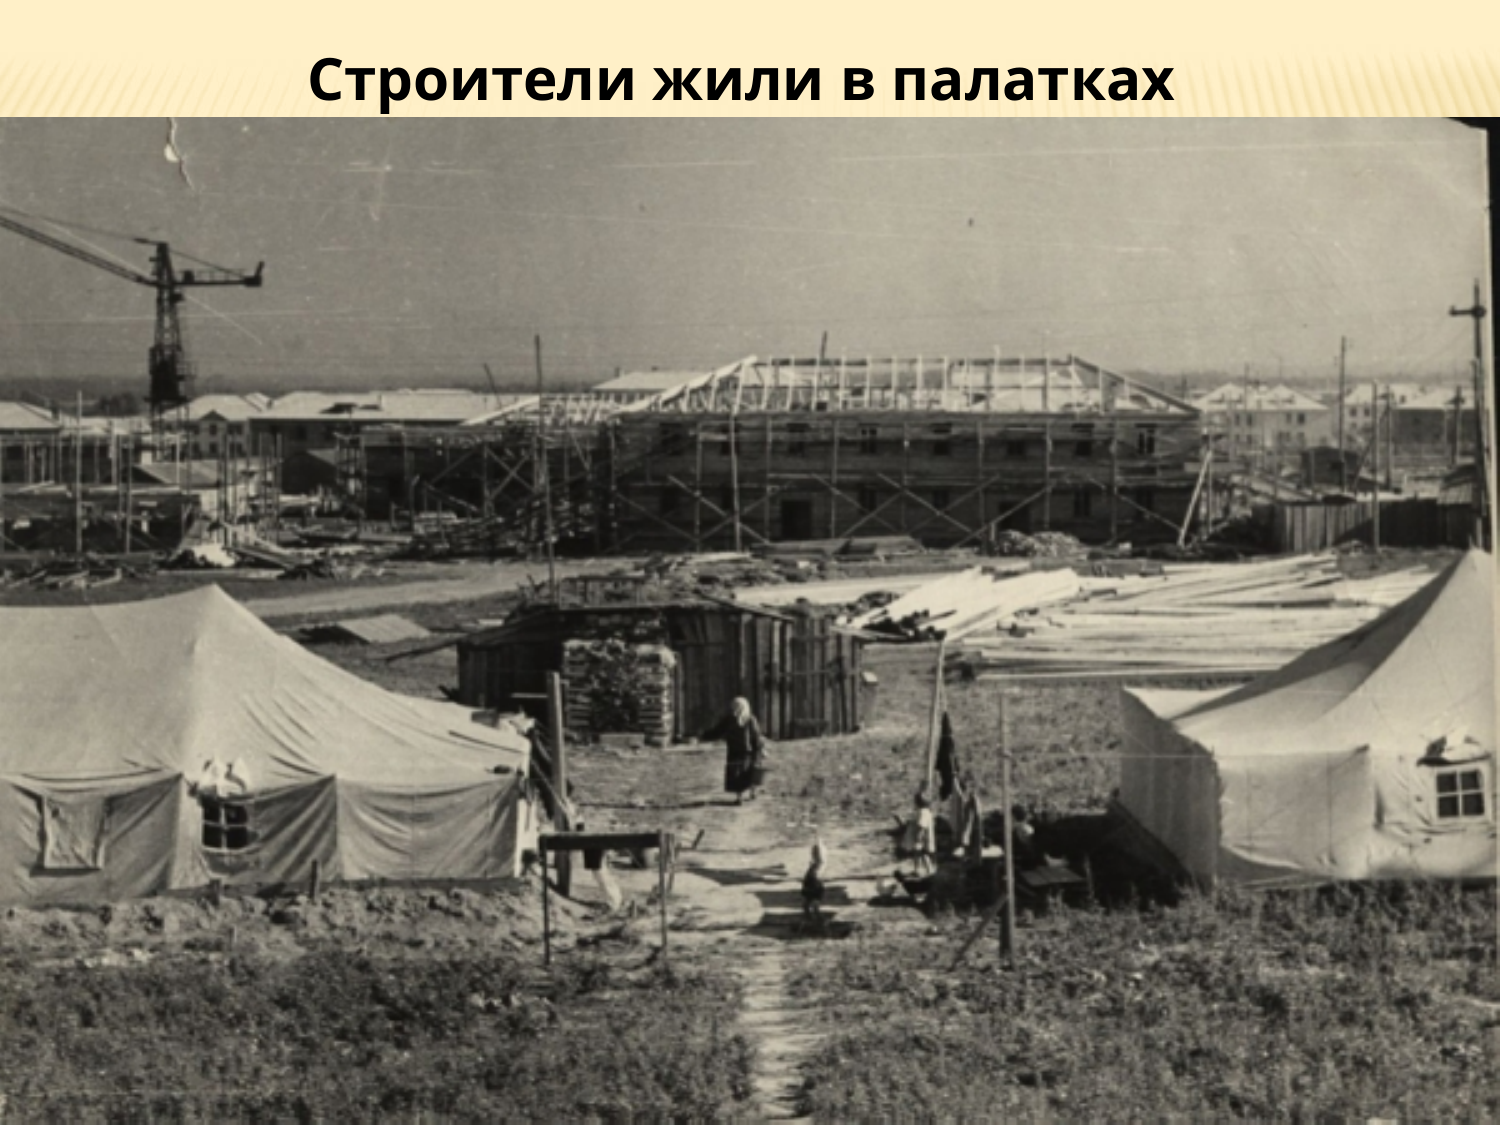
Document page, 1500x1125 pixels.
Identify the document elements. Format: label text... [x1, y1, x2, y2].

picture [0, 116, 1500, 1125]
text_box Строители жили в палатках [292, 35, 1360, 115]
